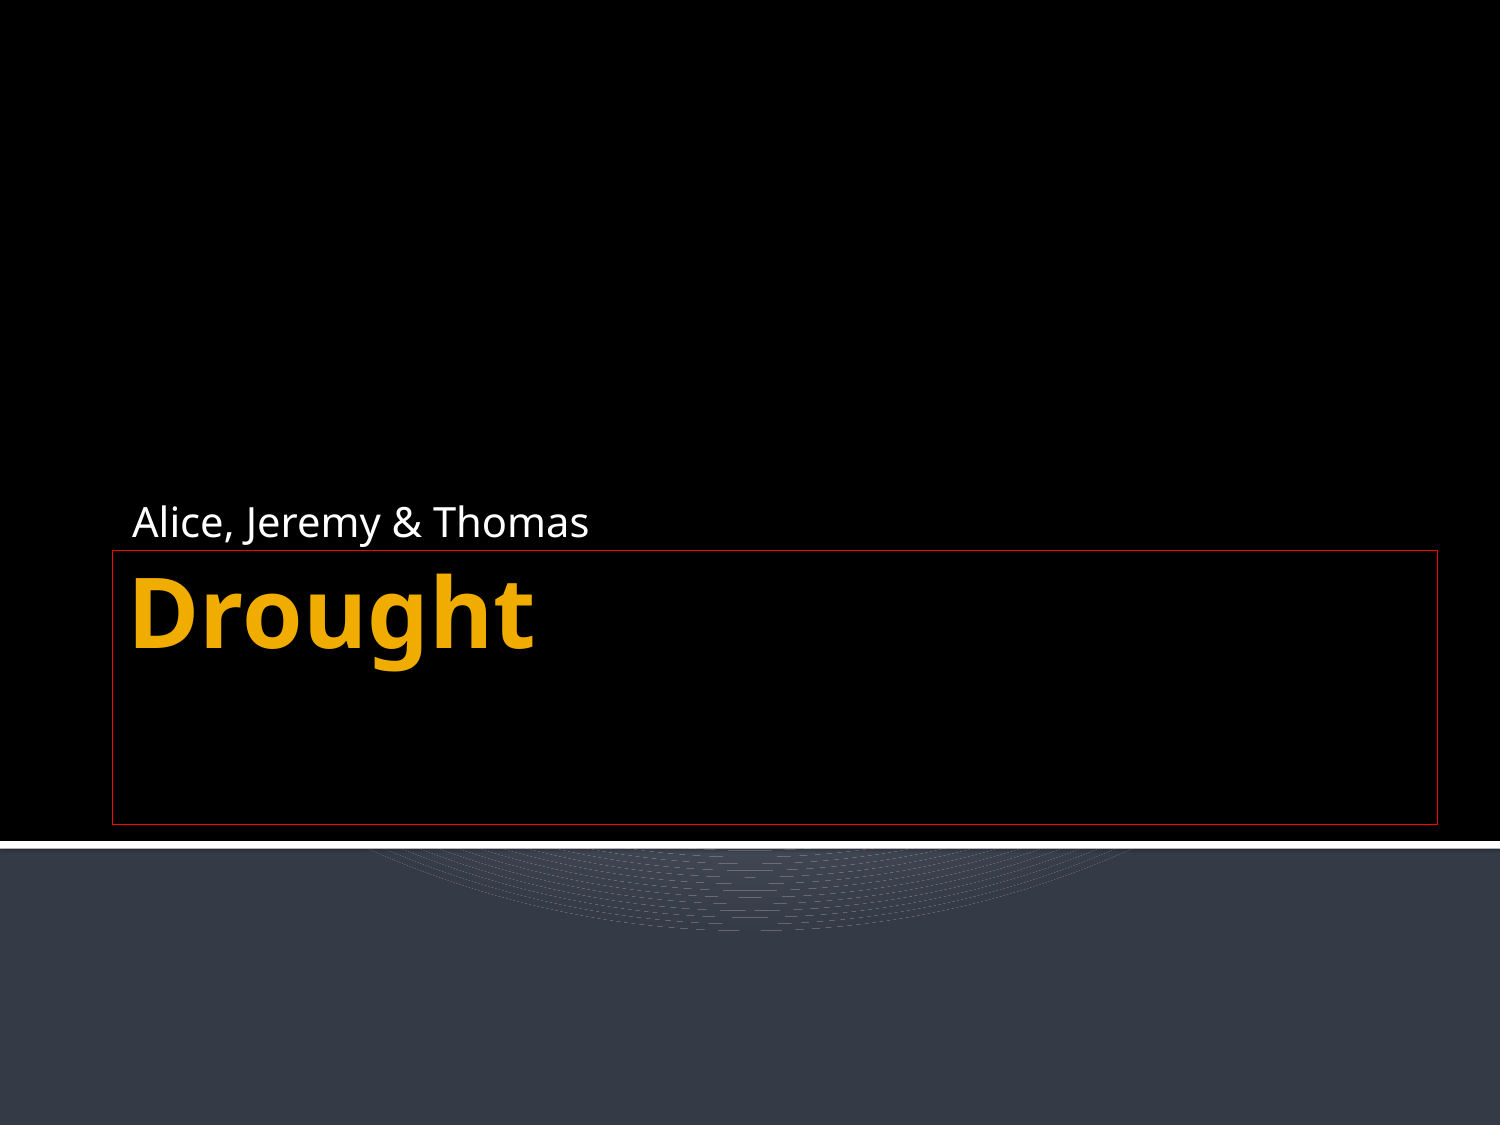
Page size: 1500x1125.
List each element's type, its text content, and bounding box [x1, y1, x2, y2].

title Drought [112, 550, 1438, 825]
subtitle Alice, Jeremy & Thomas [112, 299, 1438, 546]
